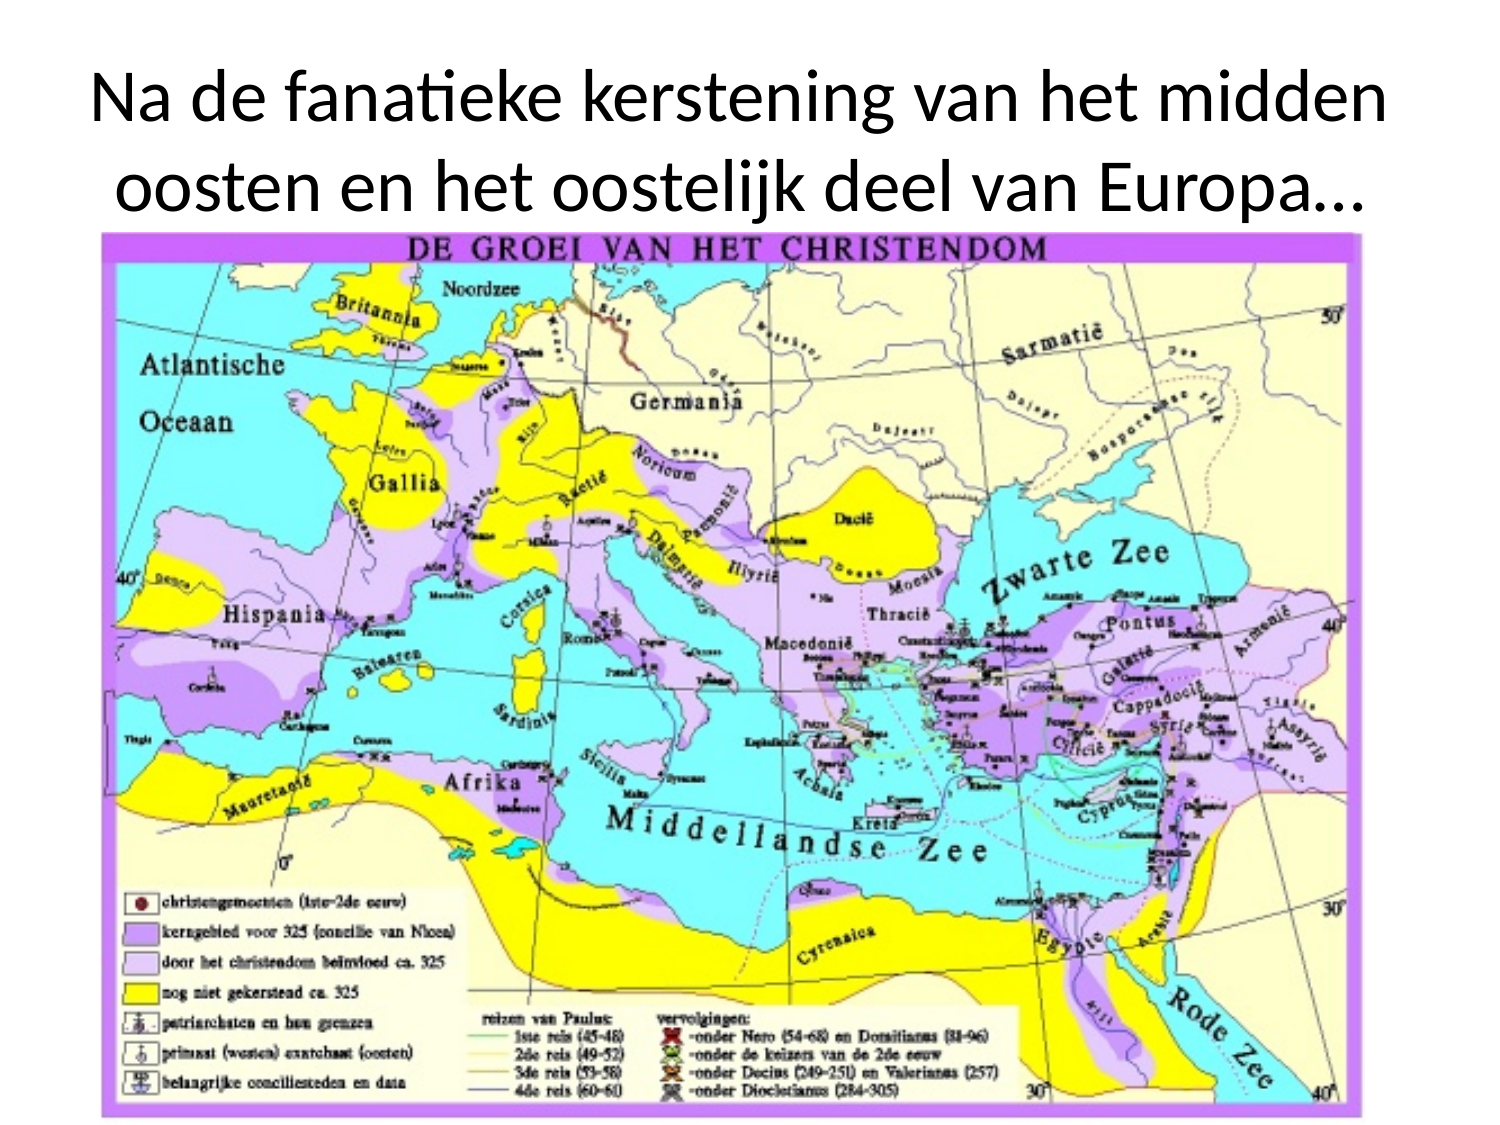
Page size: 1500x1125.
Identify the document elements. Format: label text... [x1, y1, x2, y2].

title Na de fanatieke kerstening van het midden oosten en het oostelijk deel van Europa… [64, 42, 1415, 231]
picture [100, 231, 1365, 1125]
